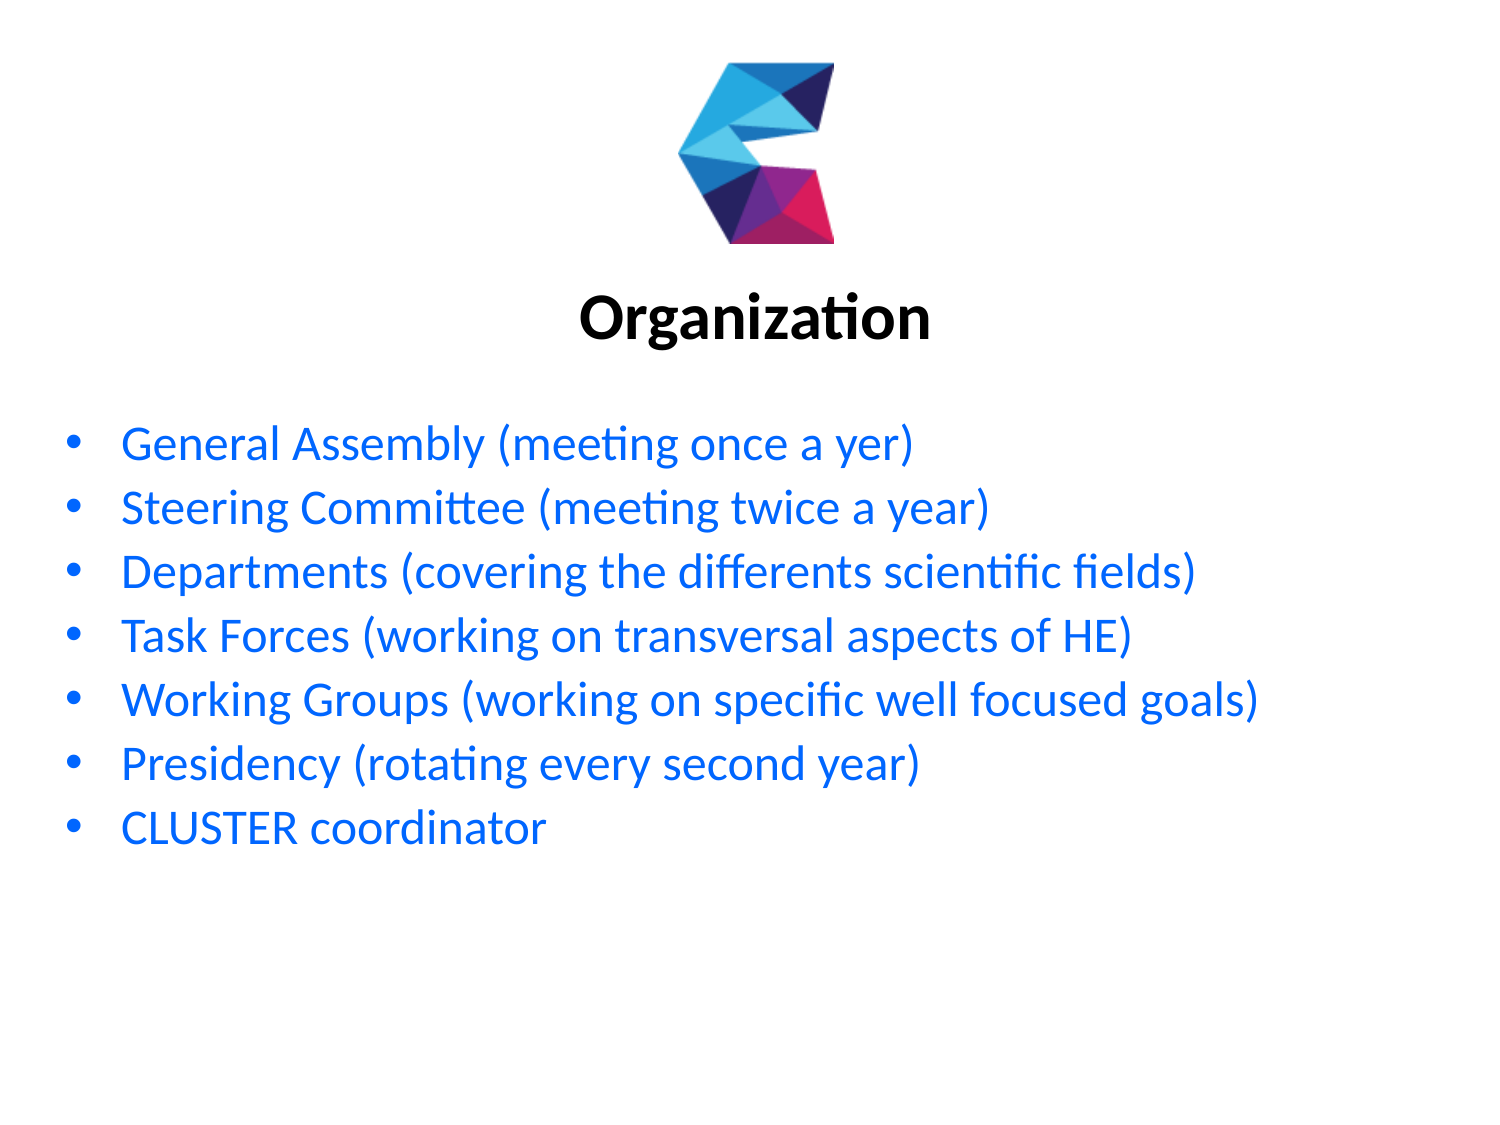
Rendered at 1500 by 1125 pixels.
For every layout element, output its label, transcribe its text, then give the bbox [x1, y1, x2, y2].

picture [678, 62, 834, 244]
list Organization General Assembly (meeting once a yer) Steering Committee (meeting twice a year) Departments (covering the differents scientific fields) Task Forces (working on transversal aspects of HE) Working Groups (working on specific well focused goals) Presidency (rotating every second year) CLUSTER coordinator [49, 274, 1463, 988]
